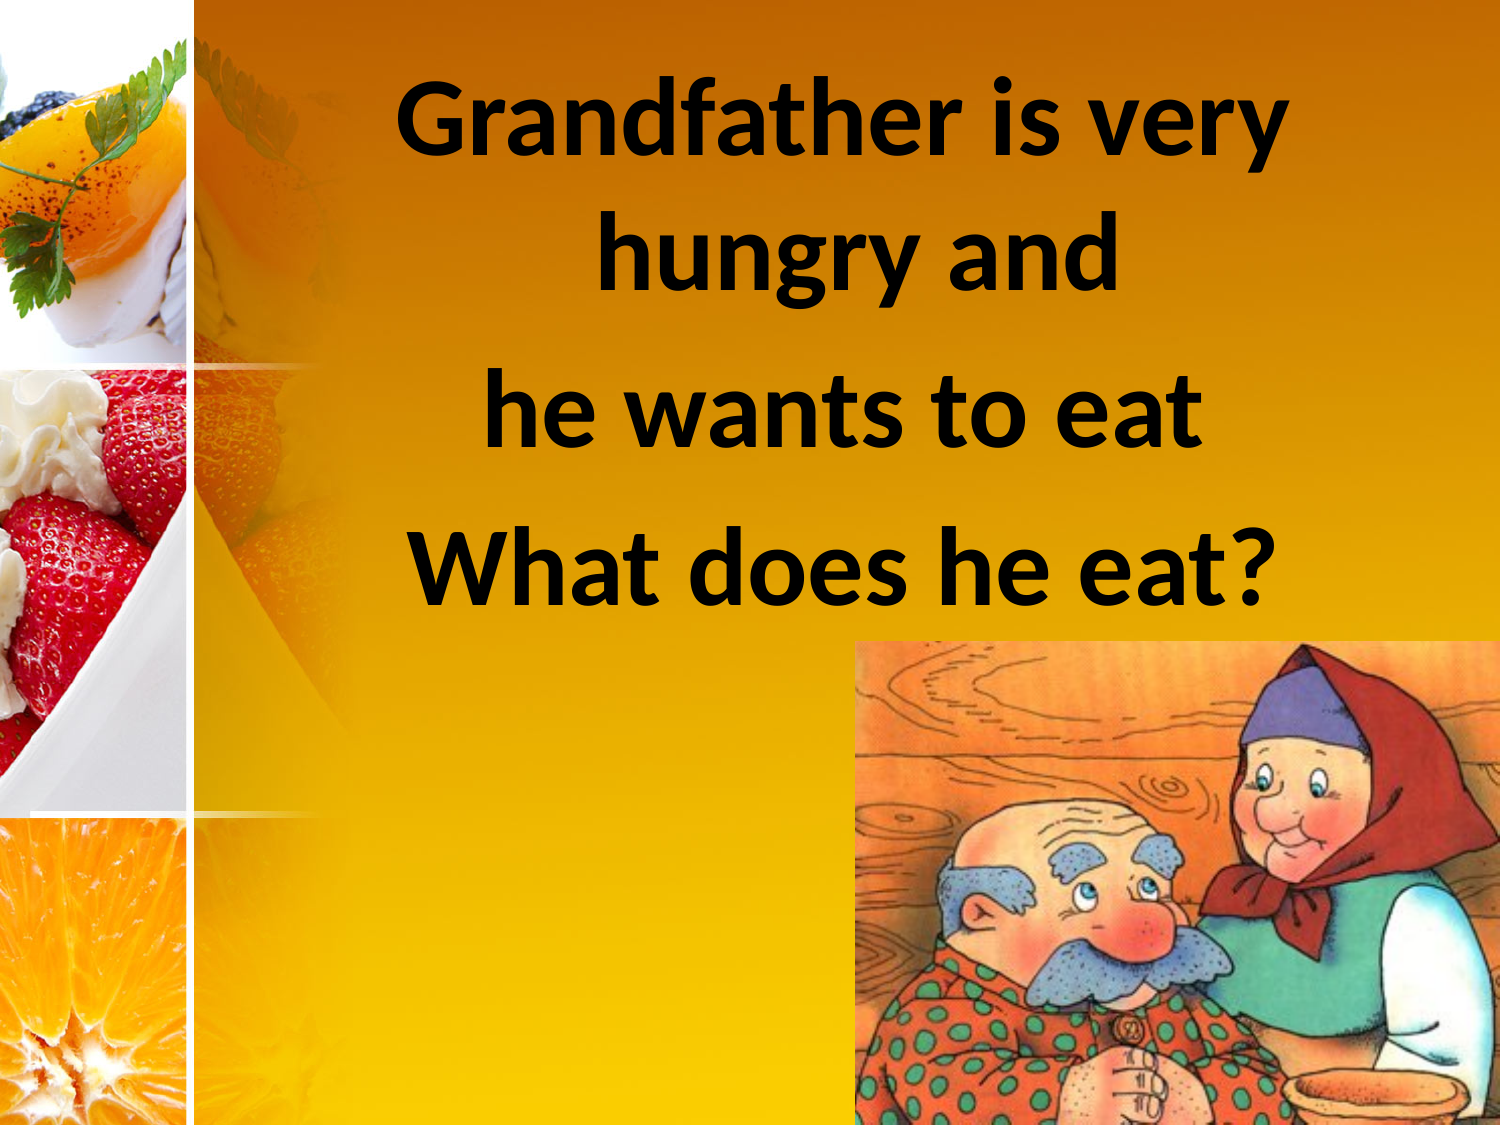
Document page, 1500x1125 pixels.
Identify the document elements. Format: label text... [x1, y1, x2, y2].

picture [0, 0, 1500, 1125]
list Grandfather is very hungry and he wants to eat What does he eat? [292, 35, 1394, 737]
